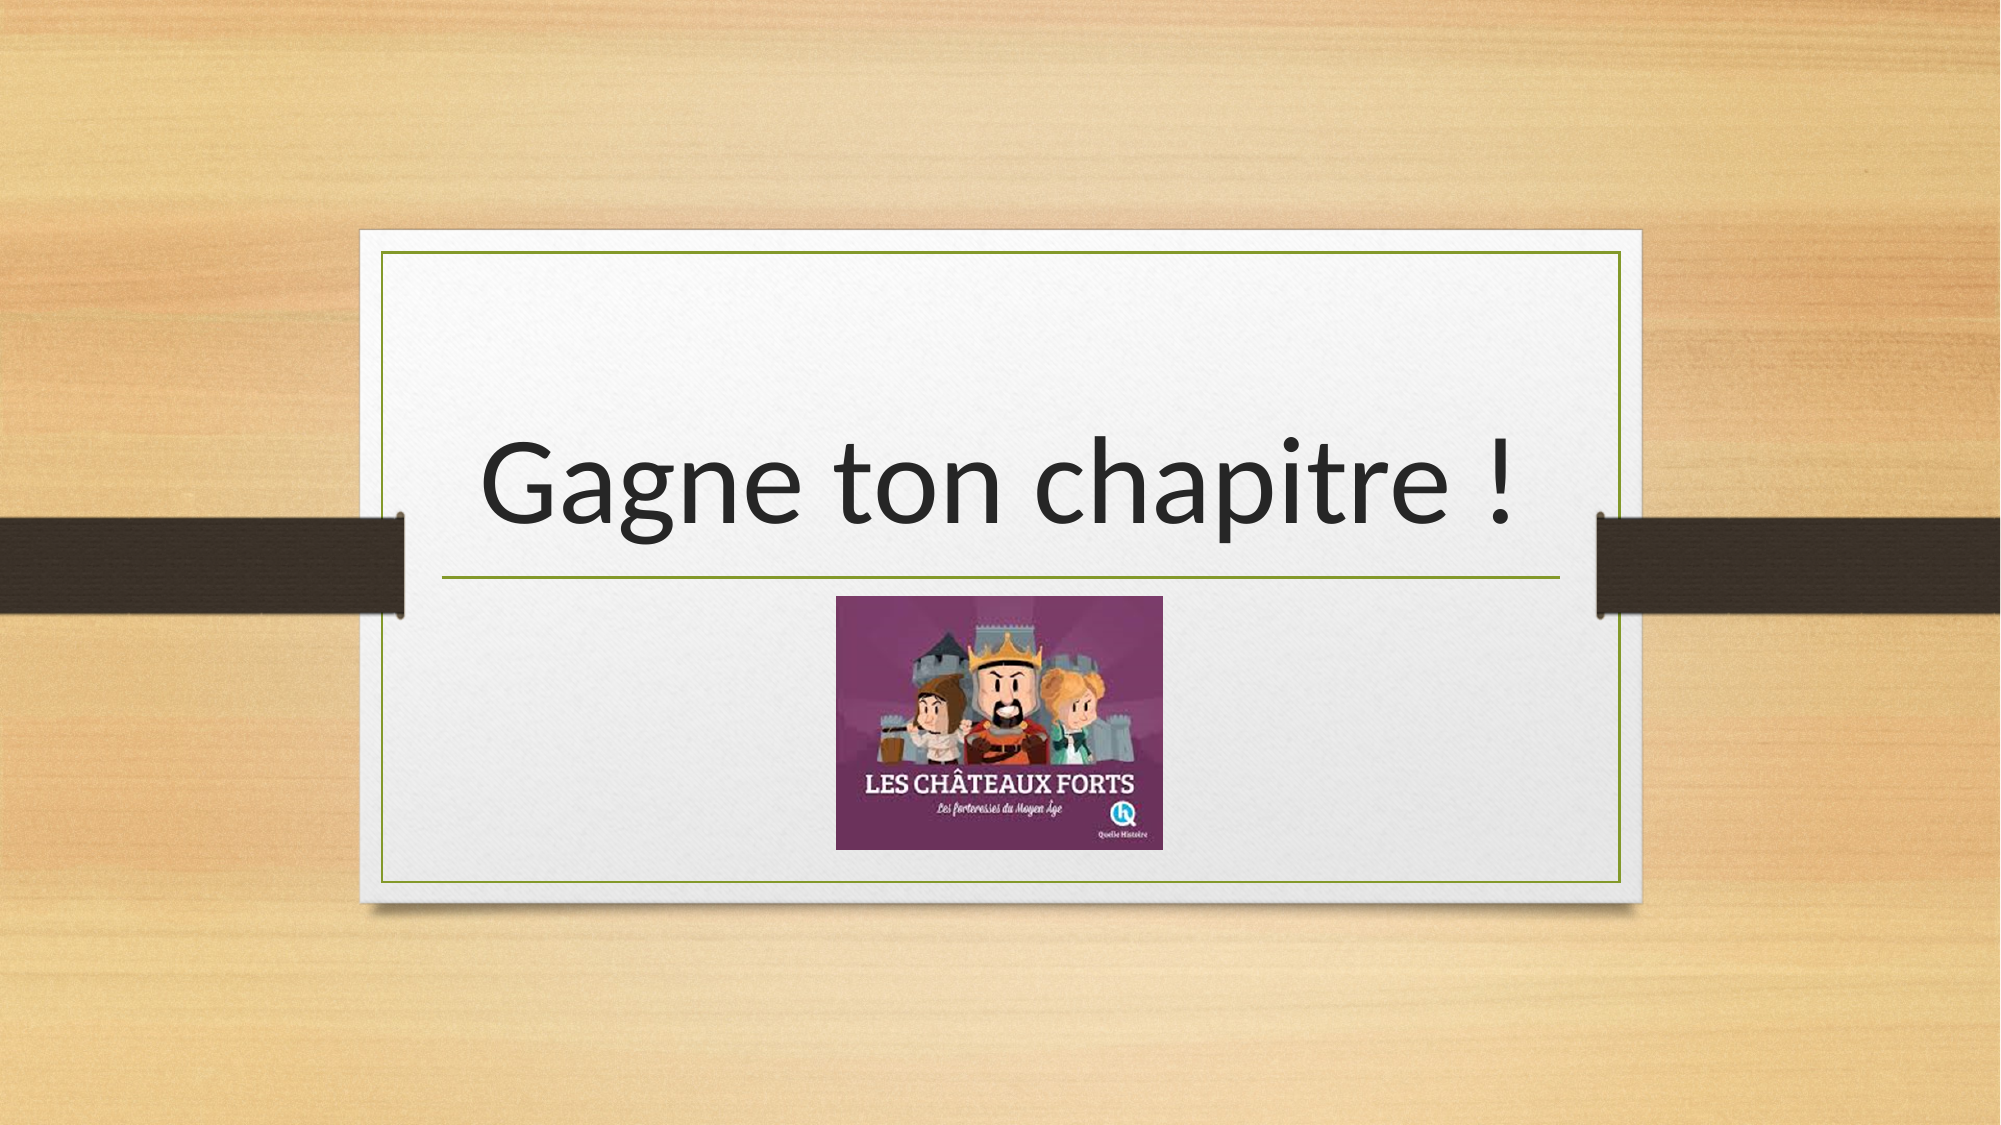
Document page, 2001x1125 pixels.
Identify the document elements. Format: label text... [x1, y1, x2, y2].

title Gagne ton chapitre ! [441, 306, 1560, 556]
picture [0, 0, 2001, 1125]
